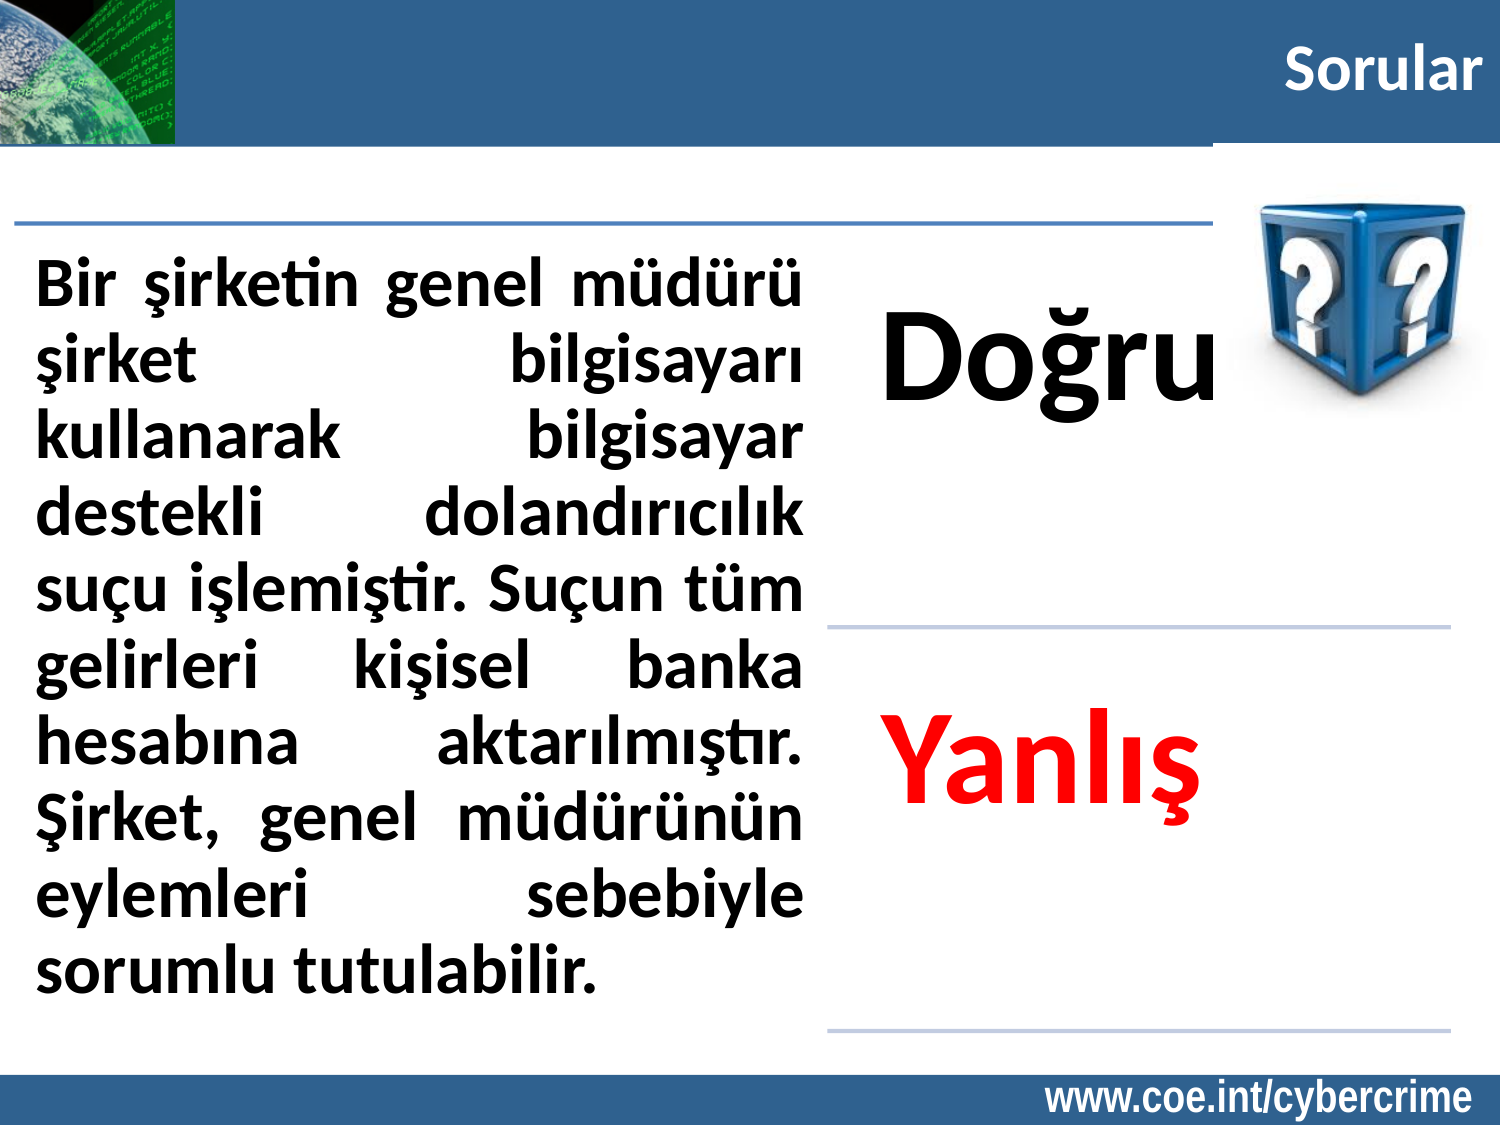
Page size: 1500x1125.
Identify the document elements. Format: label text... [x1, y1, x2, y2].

text_box www.coe.int/cybercrime [1030, 1059, 1500, 1125]
text_box [0, 1073, 1030, 1125]
picture [1212, 142, 1500, 434]
picture [0, 0, 175, 144]
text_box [14, 222, 1454, 1053]
text_box Sorular [177, 0, 1500, 149]
